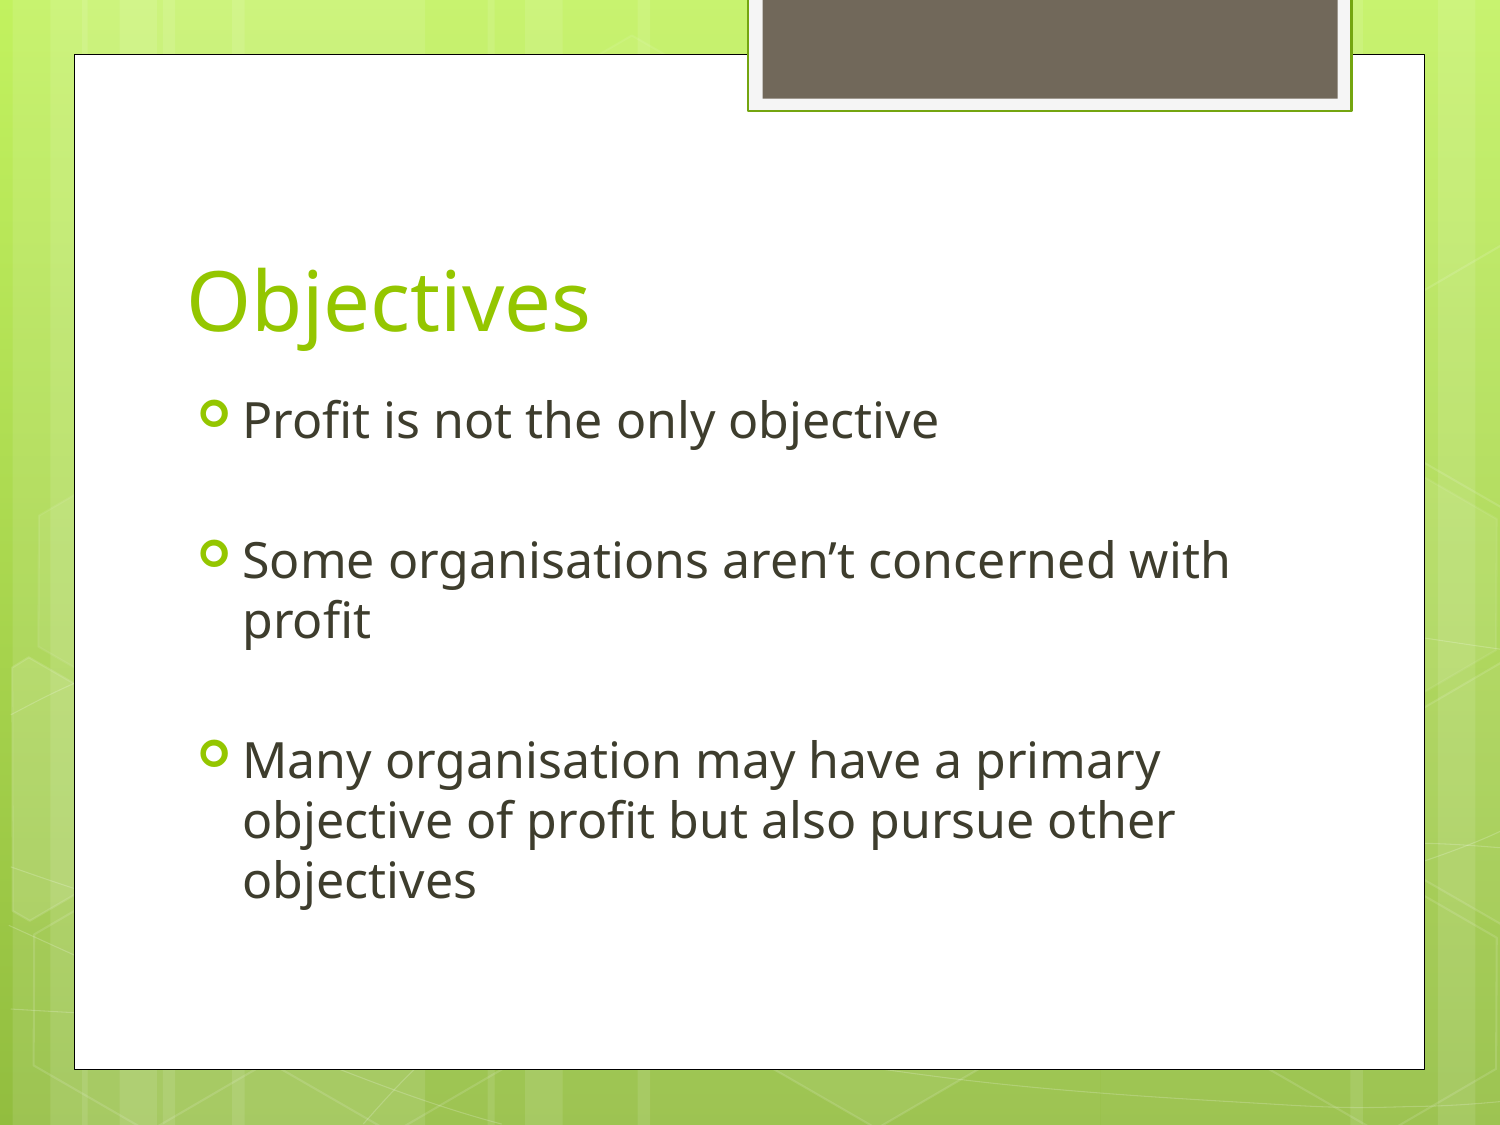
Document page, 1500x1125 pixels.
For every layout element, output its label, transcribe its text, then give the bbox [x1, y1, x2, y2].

list Profit is not the only objective Some organisations aren’t concerned with profit Many organisation may have a primary objective of profit but also pursue other objectives [171, 381, 1283, 957]
title Objectives [171, 168, 1324, 357]
